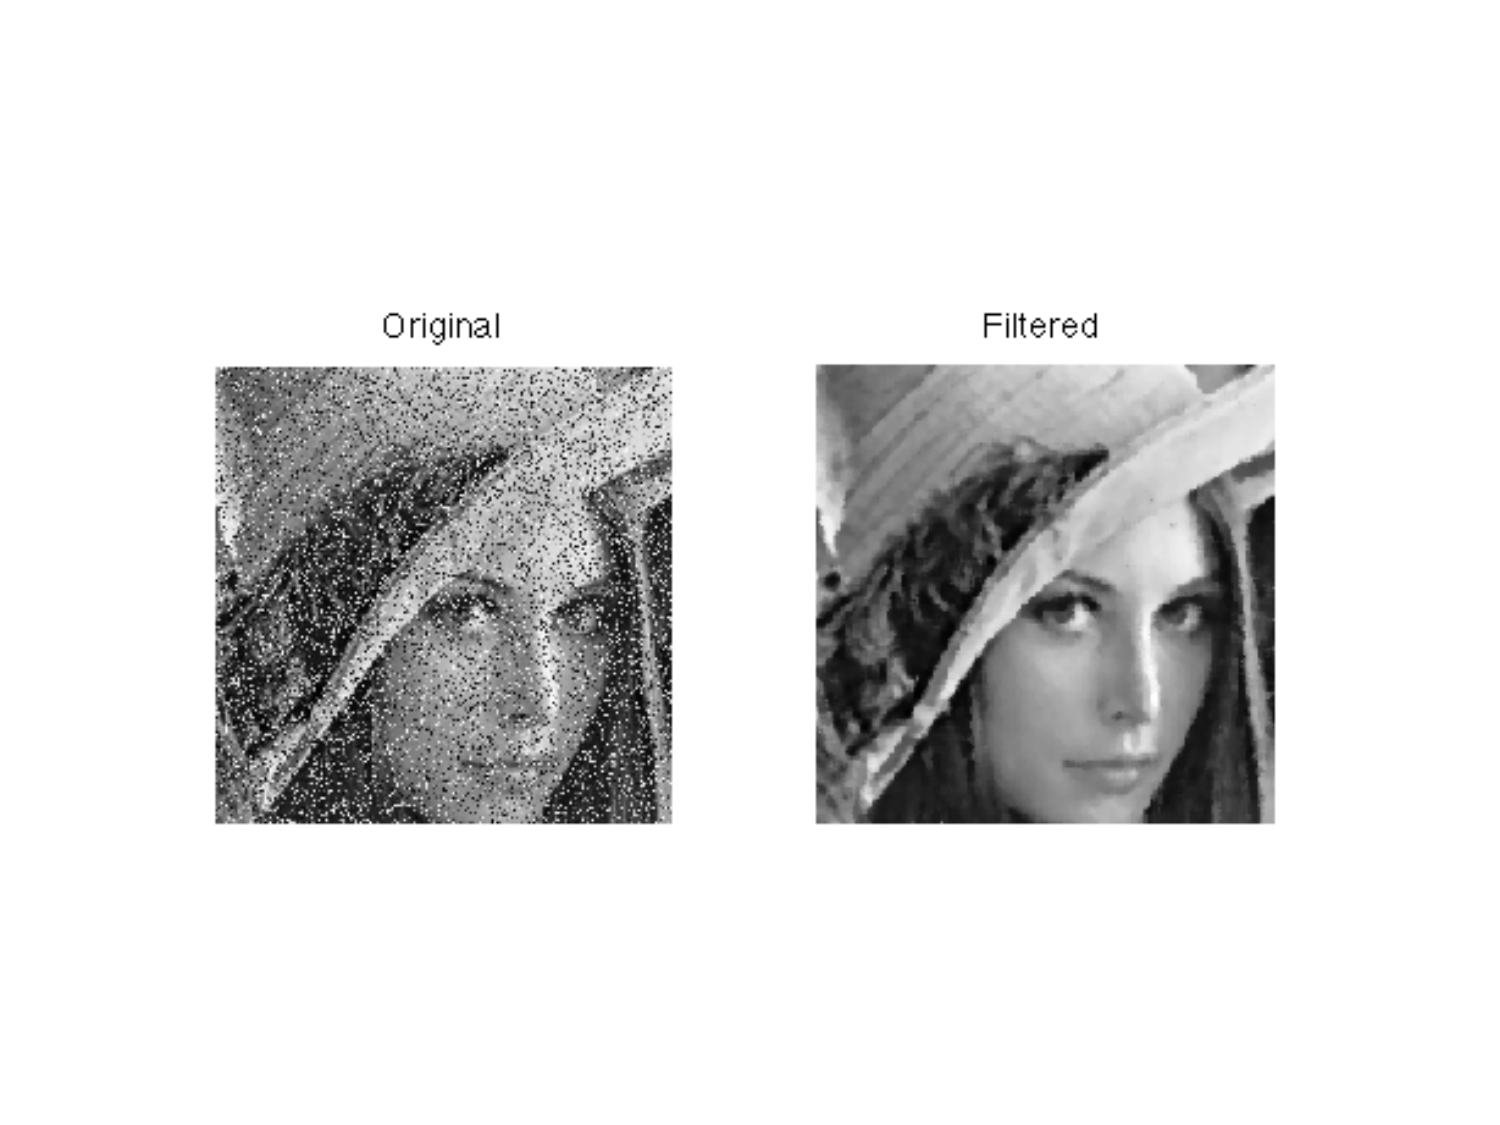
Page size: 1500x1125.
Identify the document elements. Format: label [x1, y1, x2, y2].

list [38, 99, 1406, 1125]
